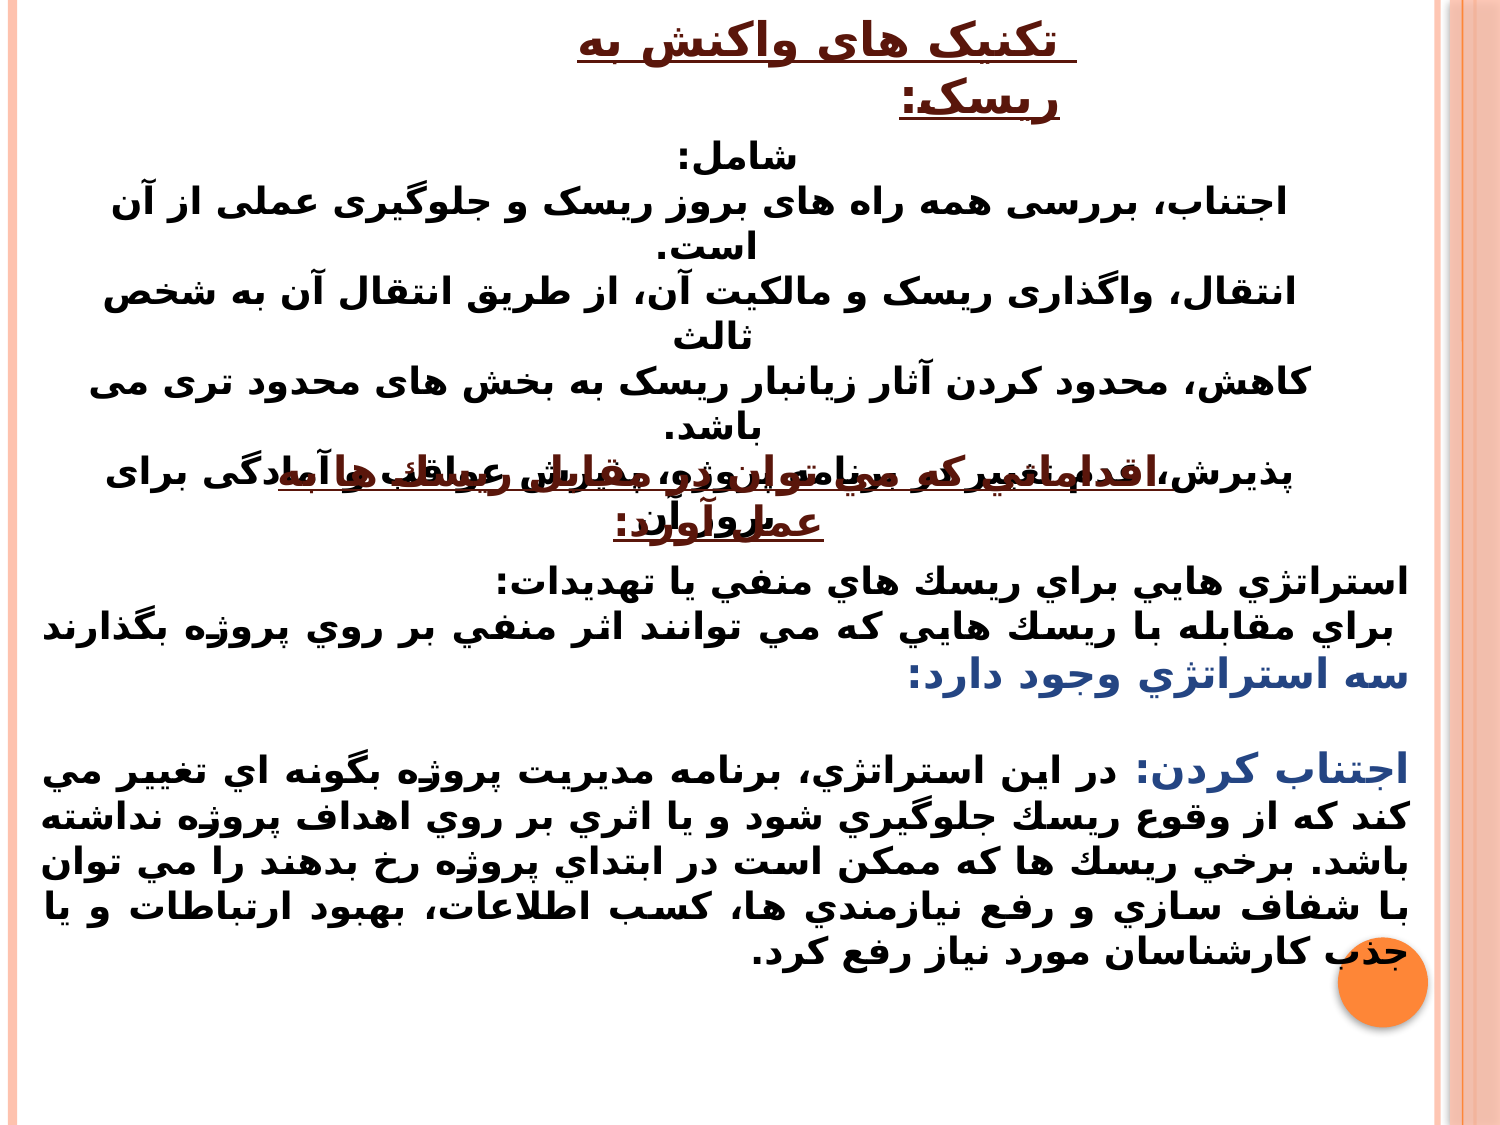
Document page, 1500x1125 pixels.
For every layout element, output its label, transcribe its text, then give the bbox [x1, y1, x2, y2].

text_box شامل: اجتناب، بررسی همه راه های بروز ریسک و جلوگیری عملی از آن است. انتقال، واگذاری ریسک و مالکیت آن، از طریق انتقال آن به شخص ثالث کاهش، محدود کردن آثار زیانبار ریسک به بخش های محدود تری می باشد. پذیرش، عدم تغییر در برنامه پروژه، پذیرش عواقب و آمادگی برای بروز آن [62, 124, 1413, 549]
title تکنیک های واکنش به ریسک: [387, 0, 1075, 124]
text_box استراتژي هايي براي ريسك هاي منفي يا تهديدات: براي مقابله با ريسك هايي كه مي توانند اثر منفي بر روي پروژه بگذارند سه استراتژي وجود دارد: اجتناب كردن: در اين استراتژي، برنامه مديريت پروژه بگونه اي تغيير مي كند كه از وقوع ريسك جلوگيري شود و يا اثري بر روي اهداف پروژه نداشته باشد. برخي ريسك ها كه ممكن است در ابتداي پروژه رخ بدهند را مي توان با شفاف سازي و رفع نيازمندي ها، كسب اطلاعات، بهبود ارتباطات و يا جذب كارشناسان مورد نياز رفع كرد. [24, 549, 1425, 1025]
text_box اقداماتي كه مي توان در مقابل ريسك ها به عمل آورد: [237, 437, 1200, 549]
